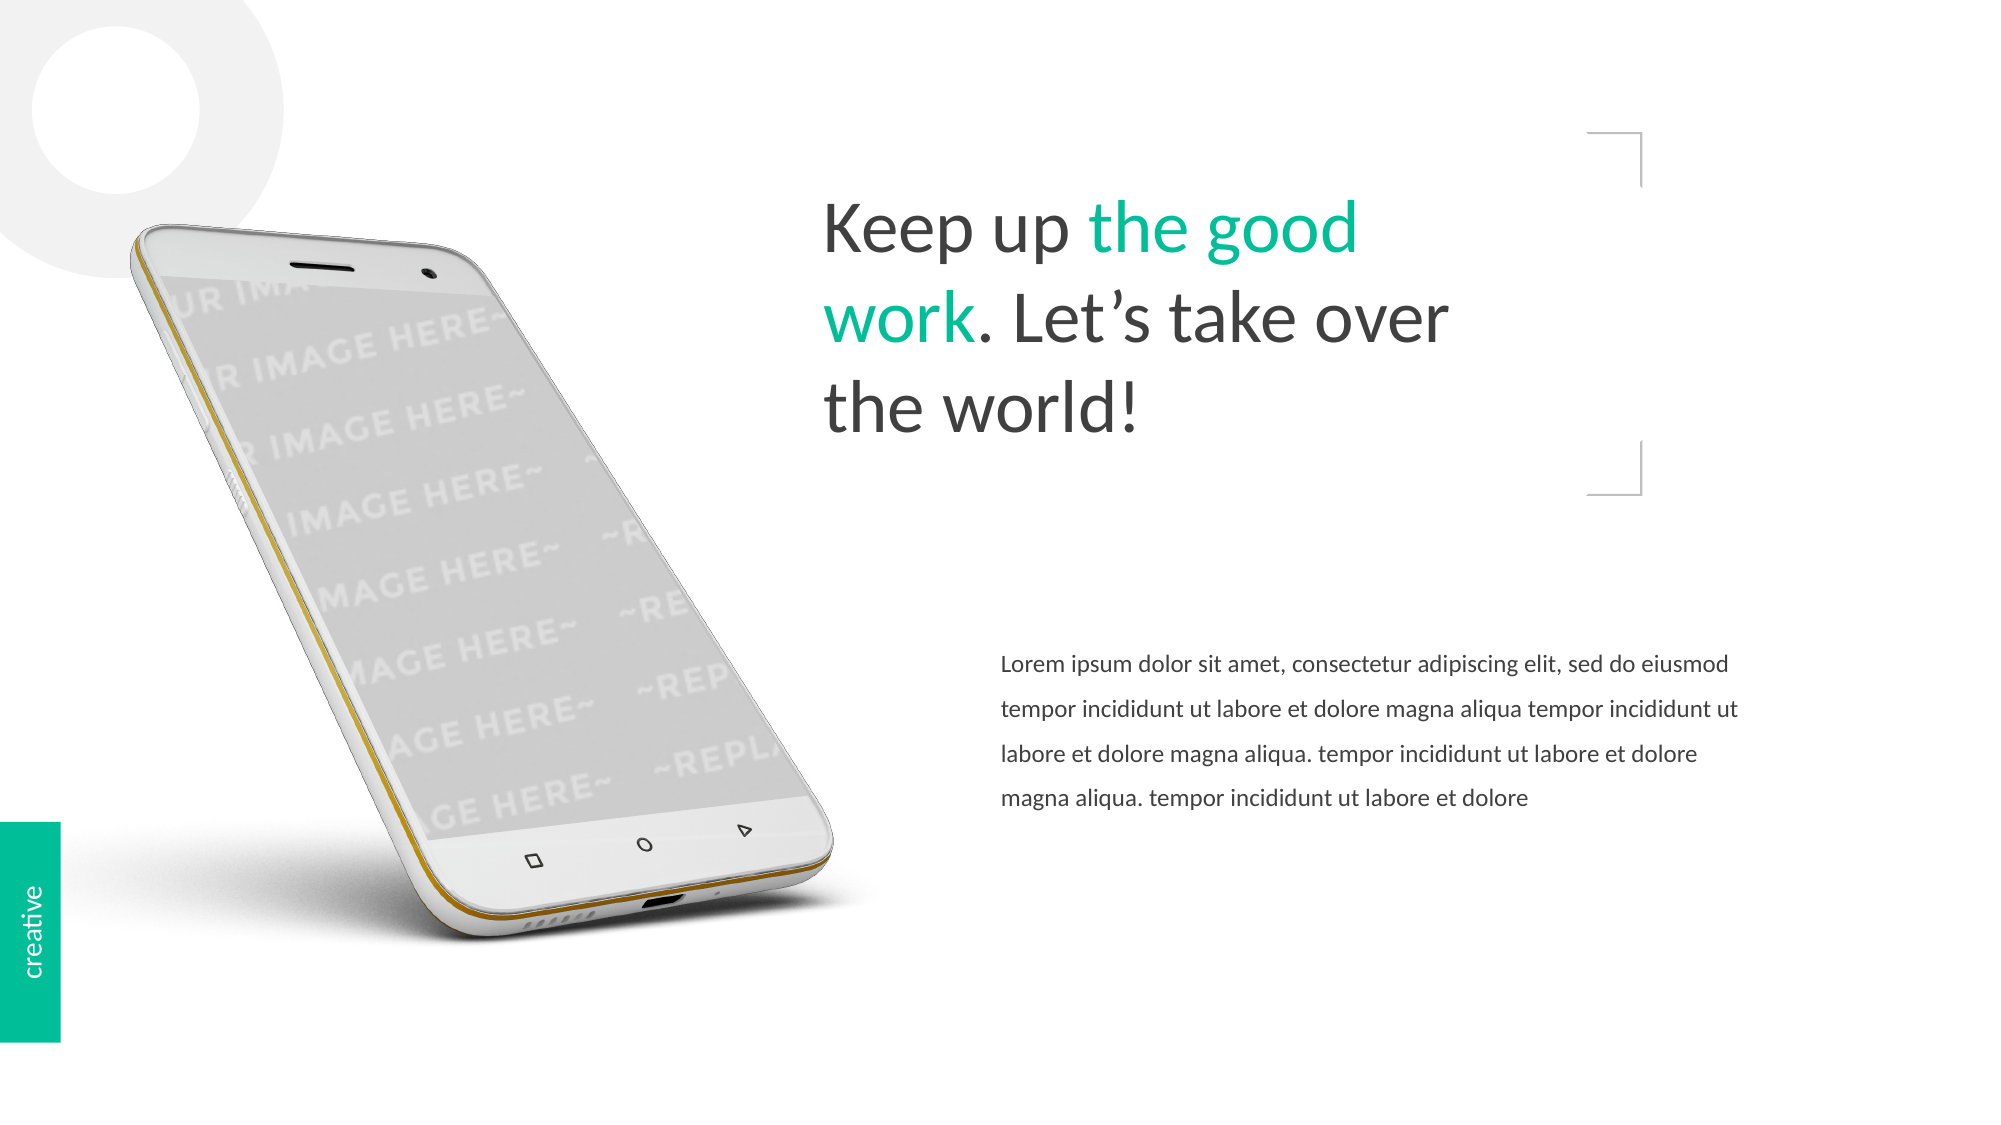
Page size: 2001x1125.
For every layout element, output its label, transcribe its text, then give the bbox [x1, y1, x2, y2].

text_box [0, 821, 61, 1043]
picture [0, 170, 1162, 1099]
text_box Lorem ipsum dolor sit amet, consectetur adipiscing elit, sed do eiusmod tempor incididunt ut labore et dolore magna aliqua tempor incididunt ut labore et dolore magna aliqua. tempor incididunt ut labore et dolore magna aliqua. tempor incididunt ut labore et dolore [986, 624, 1761, 820]
text_box Keep up the good work. Let’s take over the world! [808, 170, 1492, 455]
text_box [1586, 132, 1643, 496]
